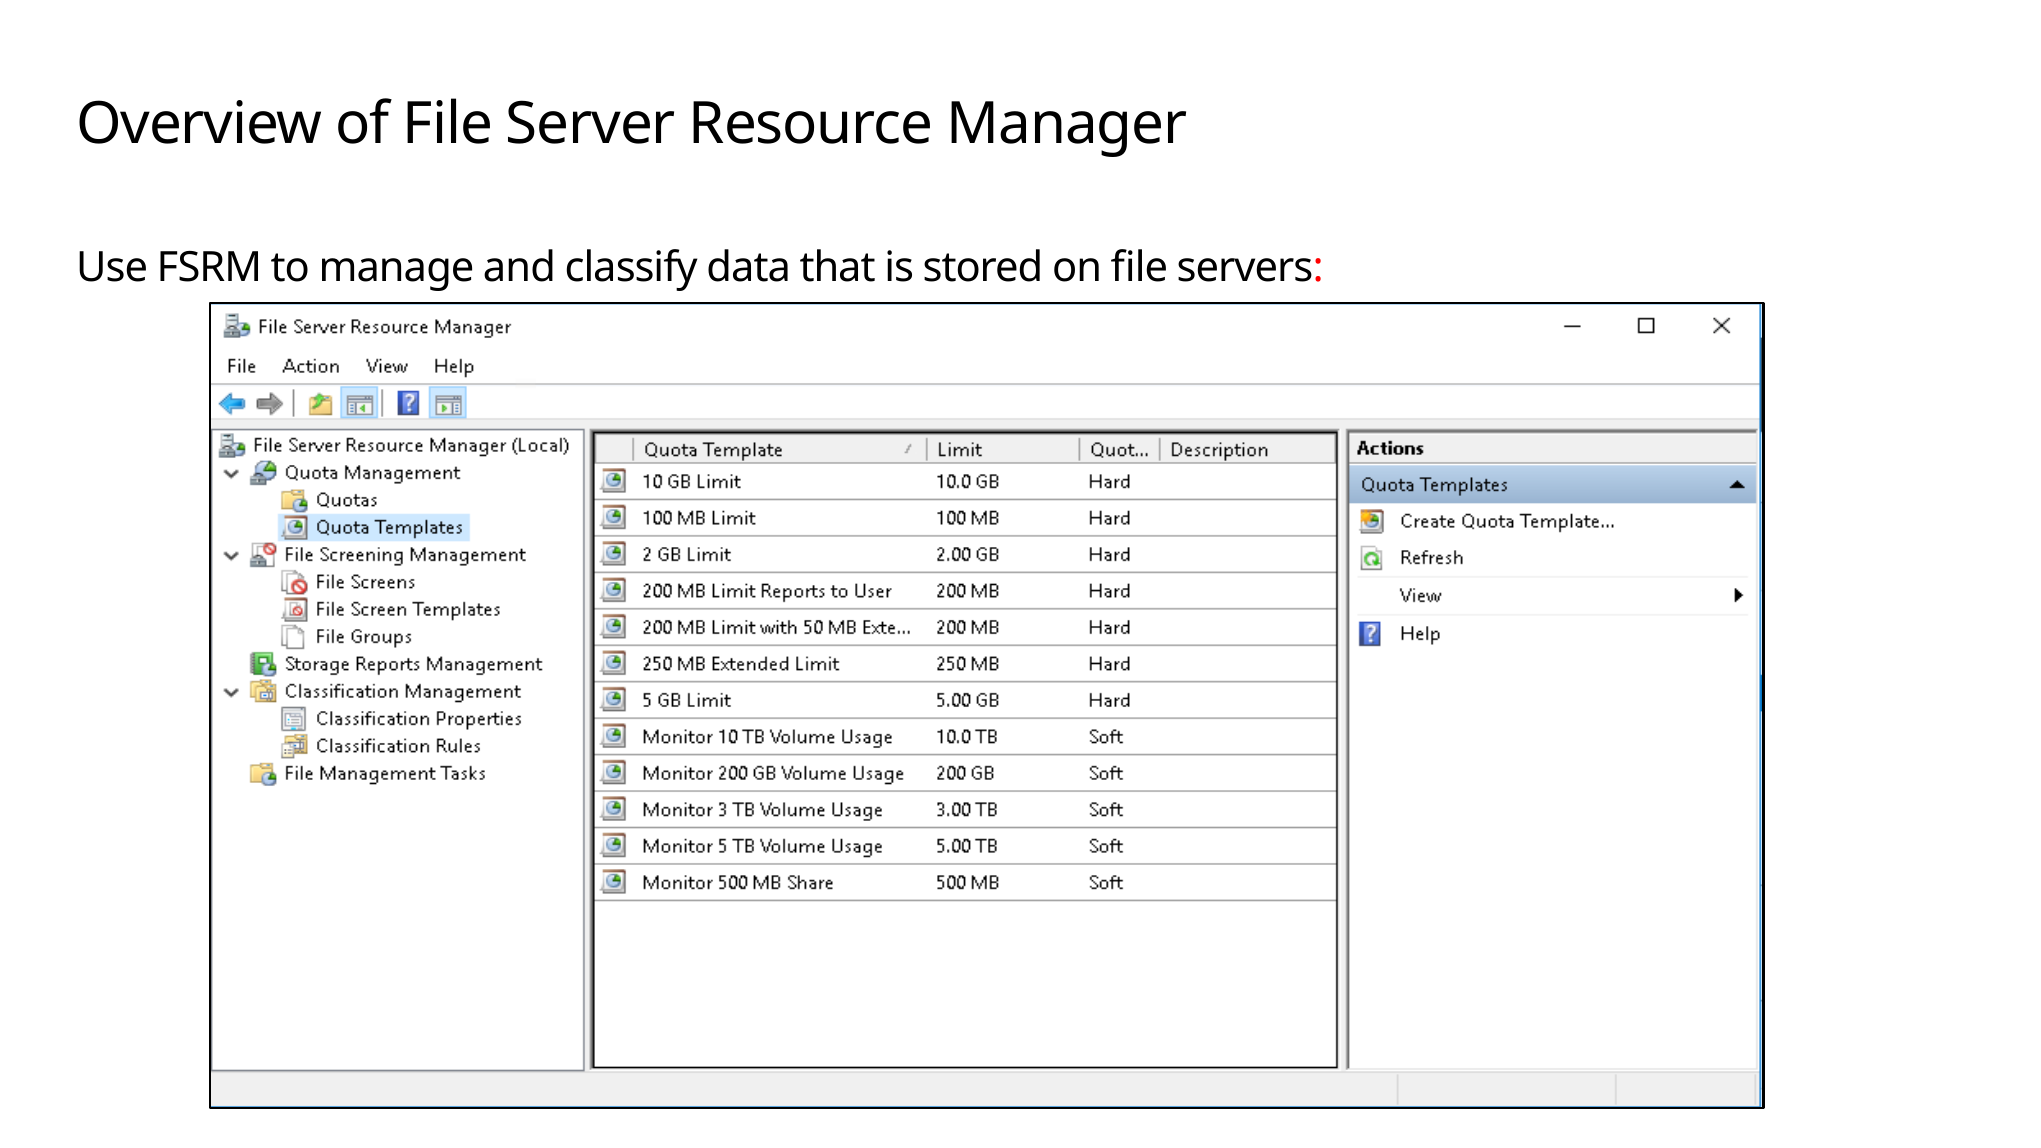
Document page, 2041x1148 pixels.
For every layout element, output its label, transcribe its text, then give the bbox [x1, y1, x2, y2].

title Overview of File Server Resource Manager [76, 93, 1968, 161]
list Use FSRM to manage and classify data that is stored on file servers: [76, 240, 1970, 1074]
picture [210, 303, 1763, 1108]
